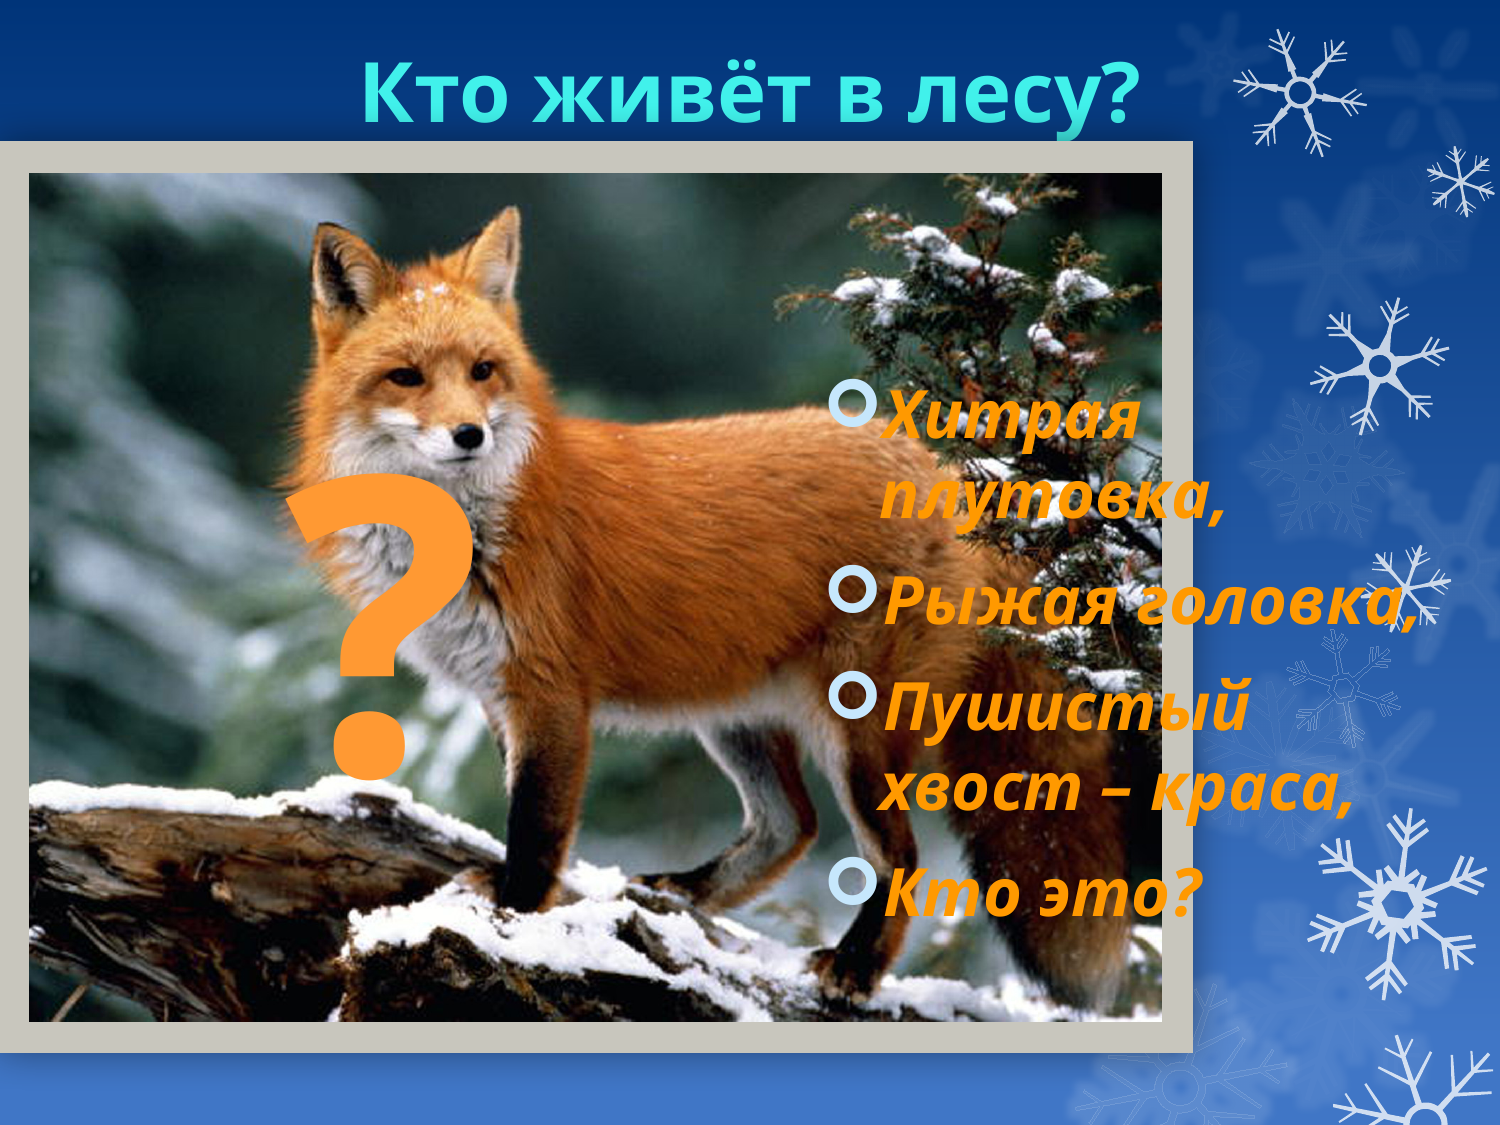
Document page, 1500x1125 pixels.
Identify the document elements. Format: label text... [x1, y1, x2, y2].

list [28, 172, 1163, 1023]
list Хитрая плутовка, Рыжая головка, Пушистый хвост – краса, Кто это? [808, 152, 1465, 1079]
title Кто живёт в лесу? [75, 25, 1425, 152]
